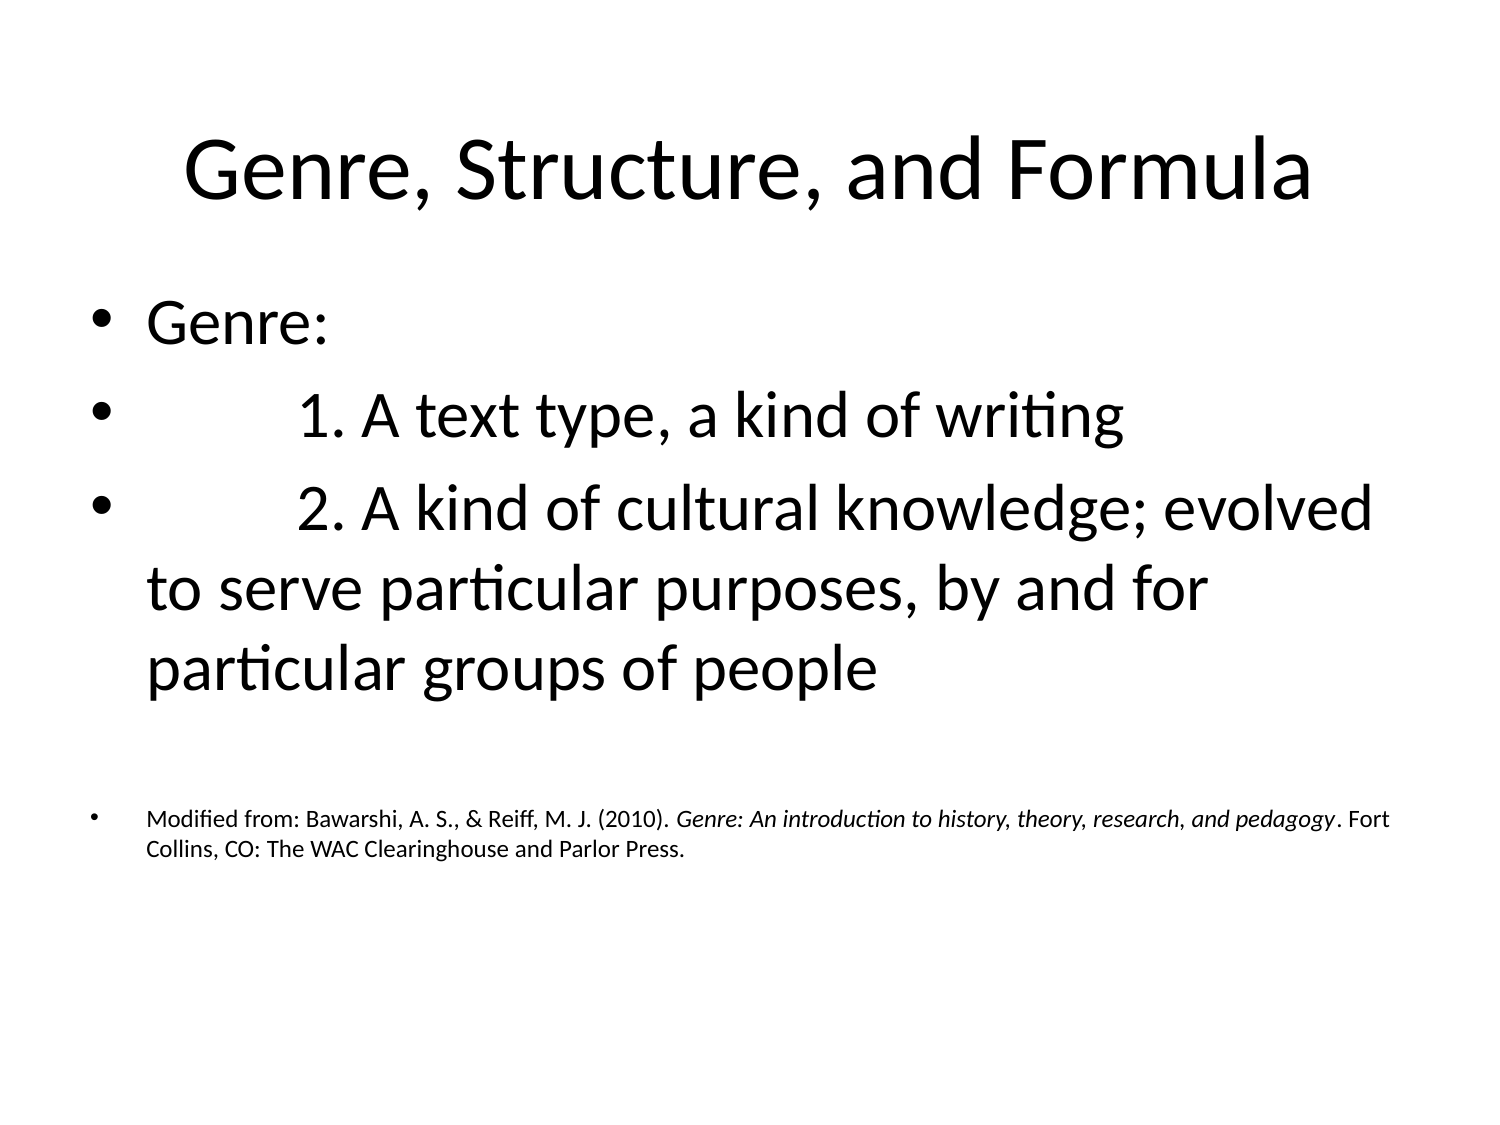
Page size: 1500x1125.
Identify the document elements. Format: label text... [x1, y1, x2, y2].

list Genre: 1. A text type, a kind of writing 2. A kind of cultural knowledge; evolved to serve particular purposes, by and for particular groups of people Modified from: Bawarshi, A. S., & Reiff, M. J. (2010). Genre: An introduction to history, theory, research, and pedagogy. Fort Collins, CO: The WAC Clearinghouse and Parlor Press. [74, 262, 1426, 1078]
title Genre, Structure, and Formula [74, 44, 1426, 233]
